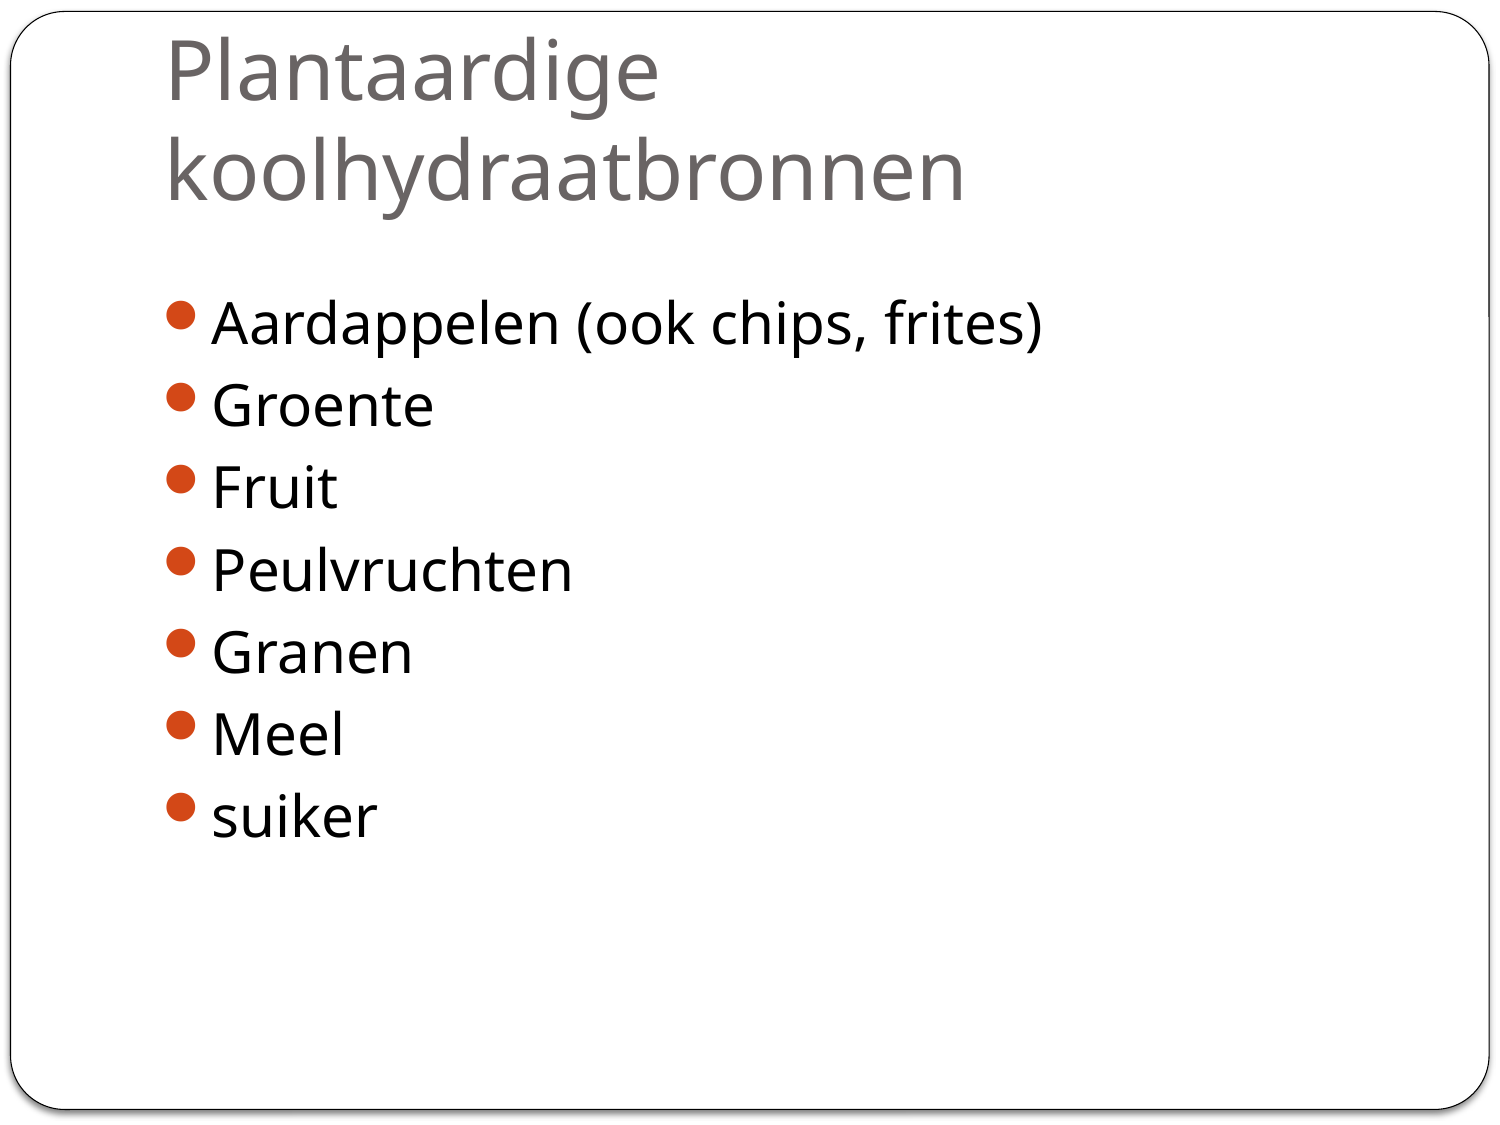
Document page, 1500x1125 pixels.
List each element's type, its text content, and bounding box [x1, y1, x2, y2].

list Aardappelen (ook chips, frites) Groente Fruit Peulvruchten Granen Meel suiker [147, 278, 1423, 1029]
title Plantaardige koolhydraatbronnen [150, 45, 1425, 233]
